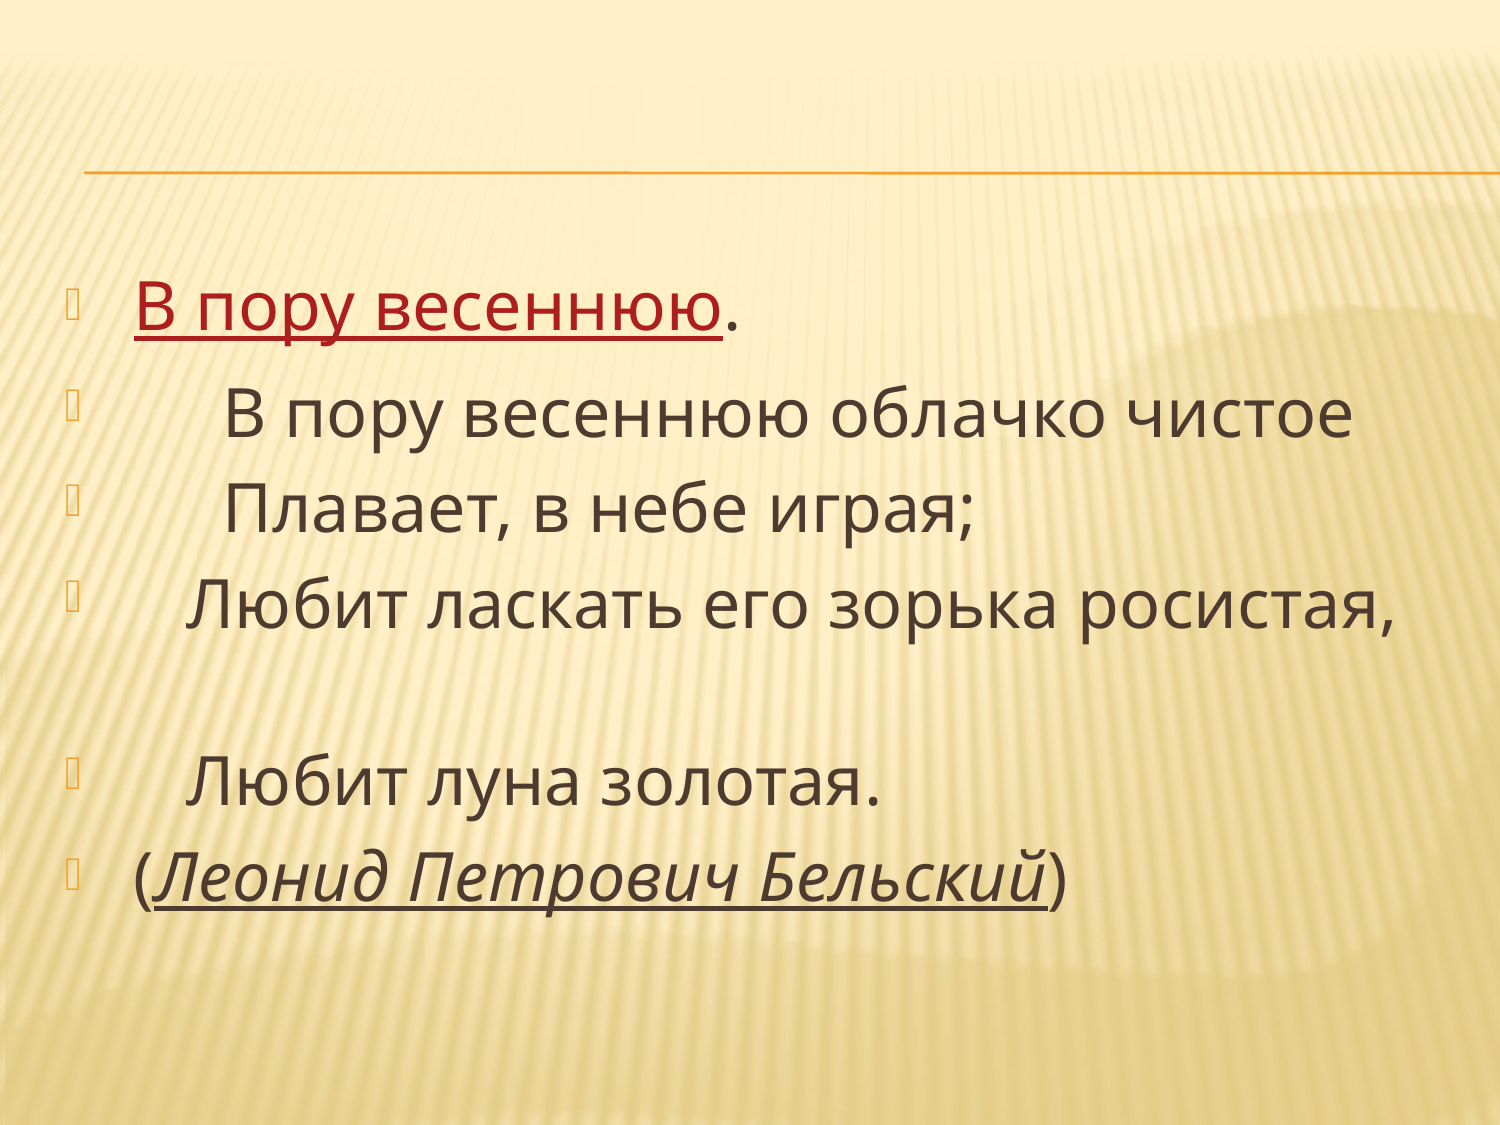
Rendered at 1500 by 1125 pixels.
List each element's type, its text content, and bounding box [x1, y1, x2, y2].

list В пору весеннюю. В пору весеннюю облачко чистое Плавает, в небе играя; Любит ласкать его зорька росистая, Любит луна золотая. (Леонид Петрович Бельский) [50, 254, 1475, 998]
